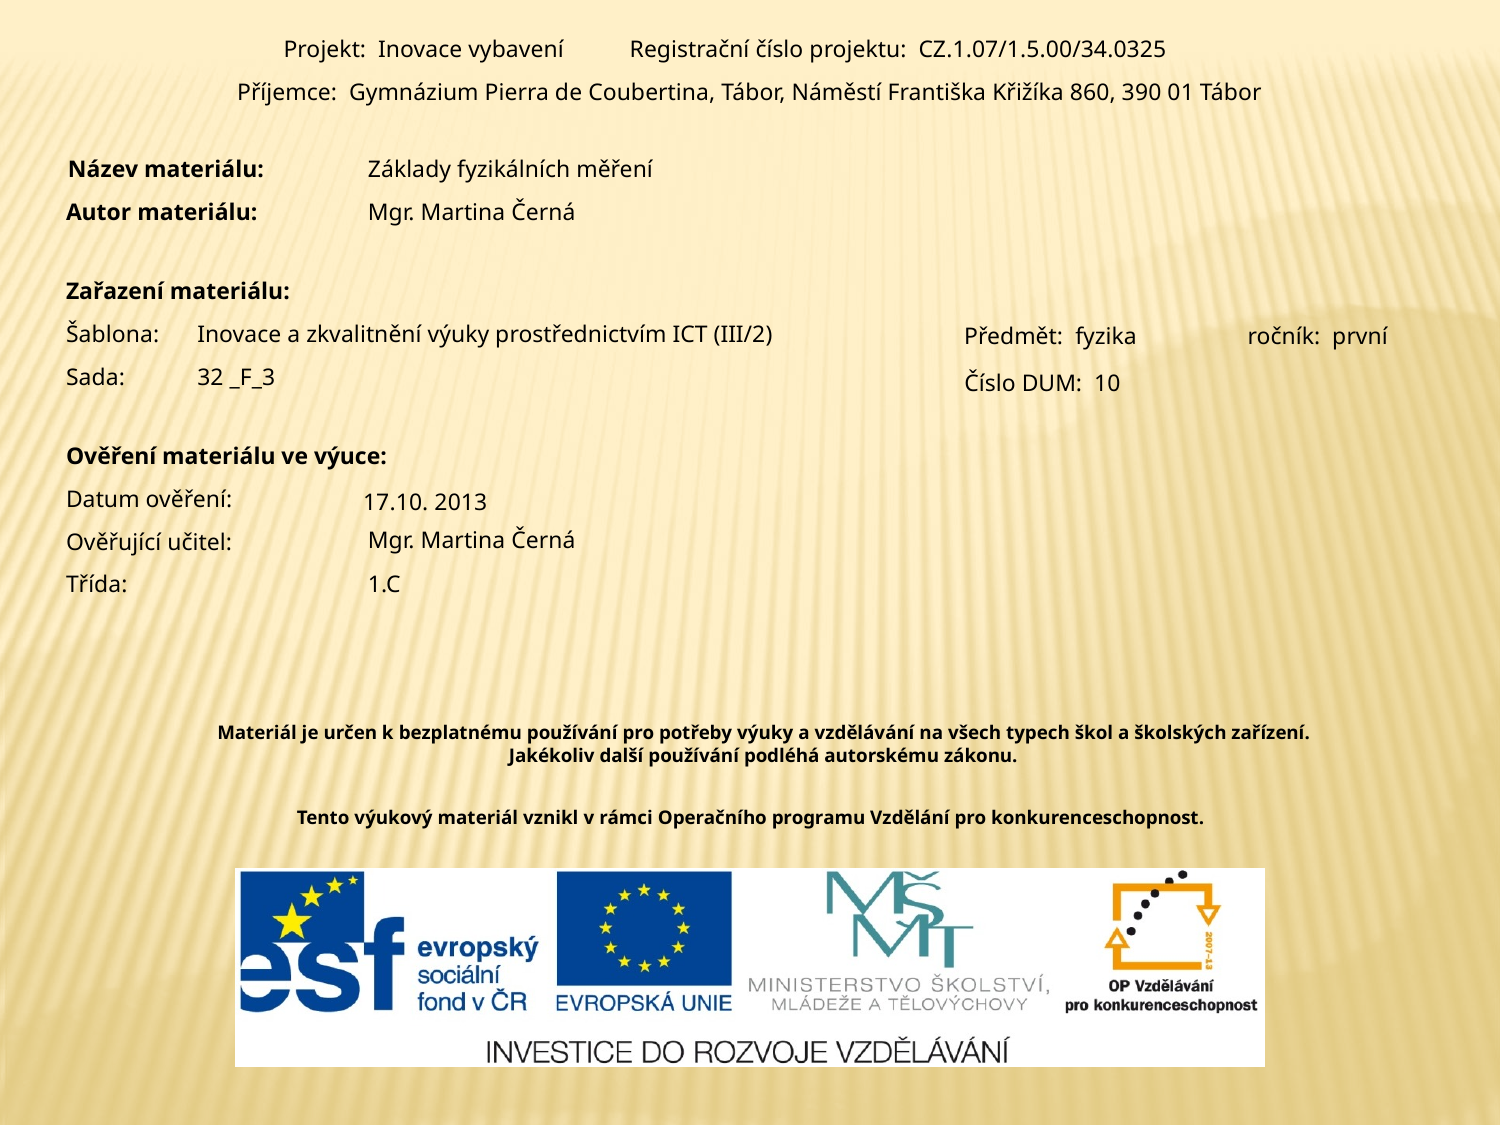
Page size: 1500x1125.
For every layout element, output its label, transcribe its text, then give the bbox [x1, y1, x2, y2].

text_box Název materiálu: [54, 148, 374, 217]
text_box Mgr. Martina Černá [354, 191, 617, 233]
text_box Autor materiálu: [52, 191, 334, 233]
text_box Projekt: Inovace vybavení Registrační číslo projektu: CZ.1.07/1.5.00/34.0325 [269, 28, 1230, 69]
text_box Předmět: fyzika [950, 314, 1211, 356]
text_box Inovace a zkvalitnění výuky prostřednictvím ICT (III/2) [183, 313, 949, 354]
text_box Datum ověření: [52, 478, 308, 519]
text_box 1.C [354, 562, 464, 604]
text_box 32 _F_3 [183, 356, 580, 398]
text_box Šablona: [52, 313, 183, 354]
text_box Ověření materiálu ve výuce: [52, 435, 507, 476]
text_box 17.10. 2013 [348, 479, 538, 522]
text_box Sada: [52, 356, 180, 398]
text_box Příjemce: Gymnázium Pierra de Coubertina, Tábor, Náměstí Františka Křižíka 860, 390 01 Tábor [116, 71, 1384, 113]
text_box Třída: [52, 563, 180, 604]
text_box Mgr. Martina Černá [354, 519, 617, 561]
text_box ročník: první [1234, 314, 1412, 356]
text_box Tento výukový materiál vznikl v rámci Operačního programu Vzdělání pro konkurenceschopnost. [129, 798, 1371, 835]
text_box Materiál je určen k bezplatnému používání pro potřeby výuky a vzdělávání na všech typech škol a školských zařízení. Jakékoliv další používání podléhá autorskému zákonu. [0, 714, 1500, 773]
text_box Číslo DUM: 10 [950, 361, 1154, 403]
picture [235, 867, 1265, 1067]
text_box Základy fyzikálních měření [354, 148, 727, 189]
text_box Zařazení materiálu: [52, 270, 379, 311]
text_box Ověřující učitel: [52, 521, 312, 563]
